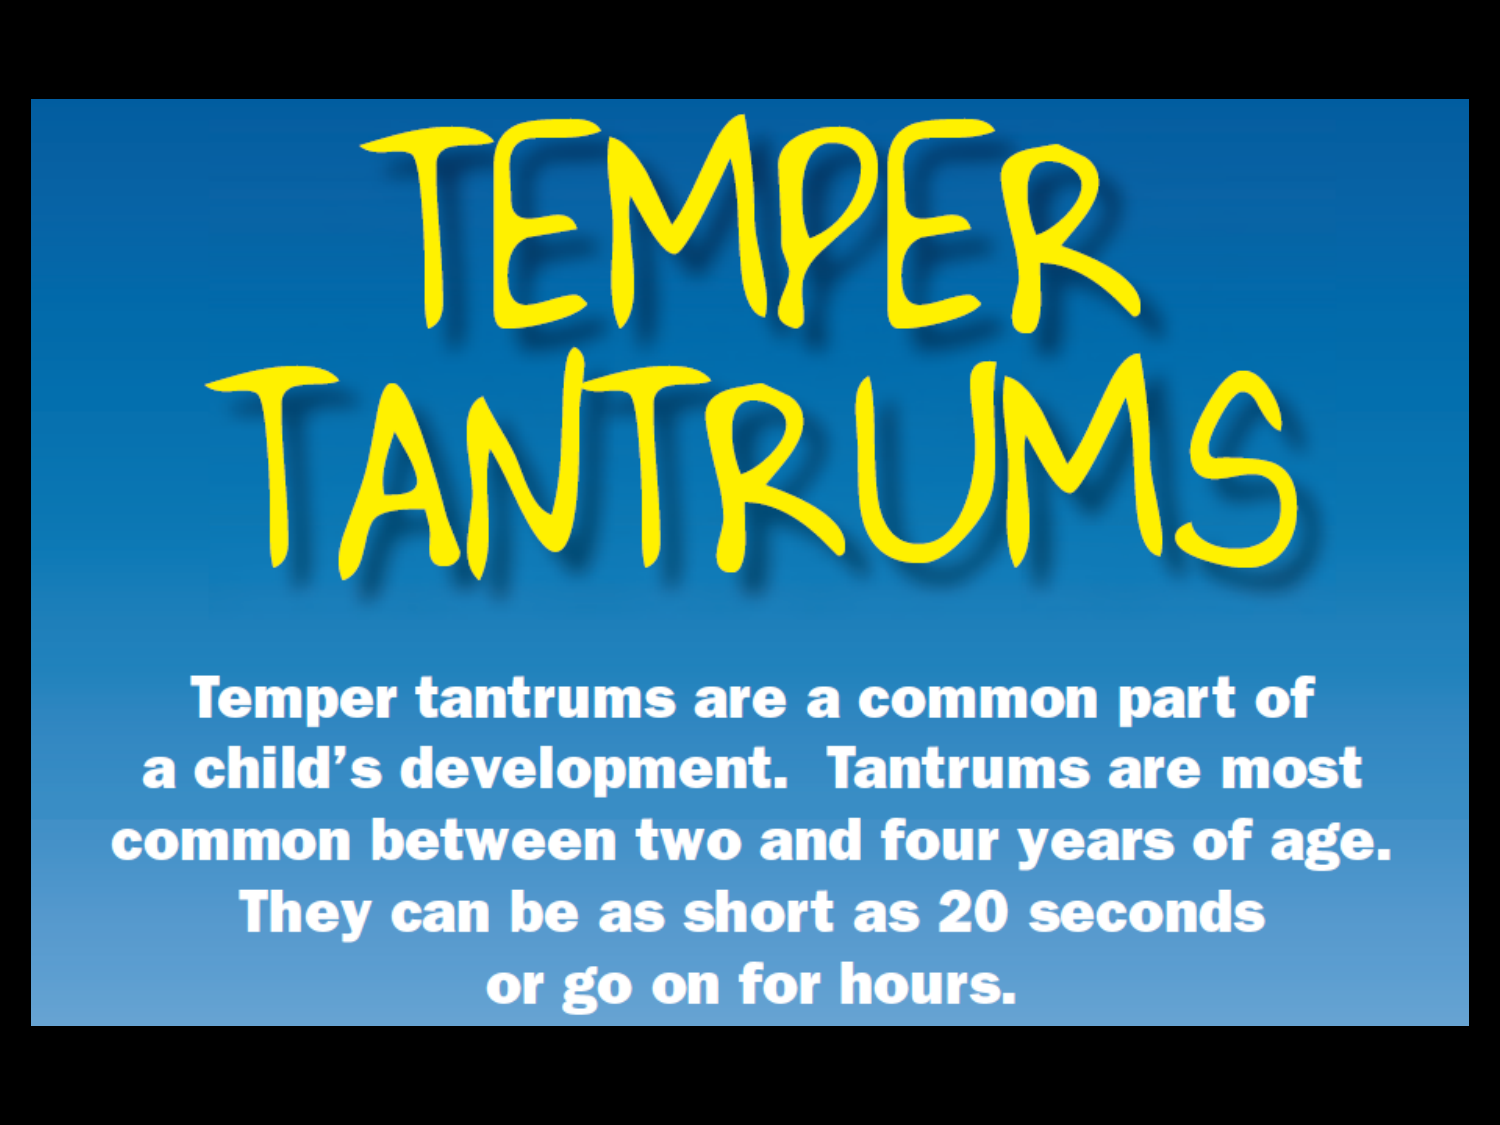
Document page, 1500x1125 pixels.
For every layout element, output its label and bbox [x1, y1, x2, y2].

picture [30, 98, 1469, 1026]
